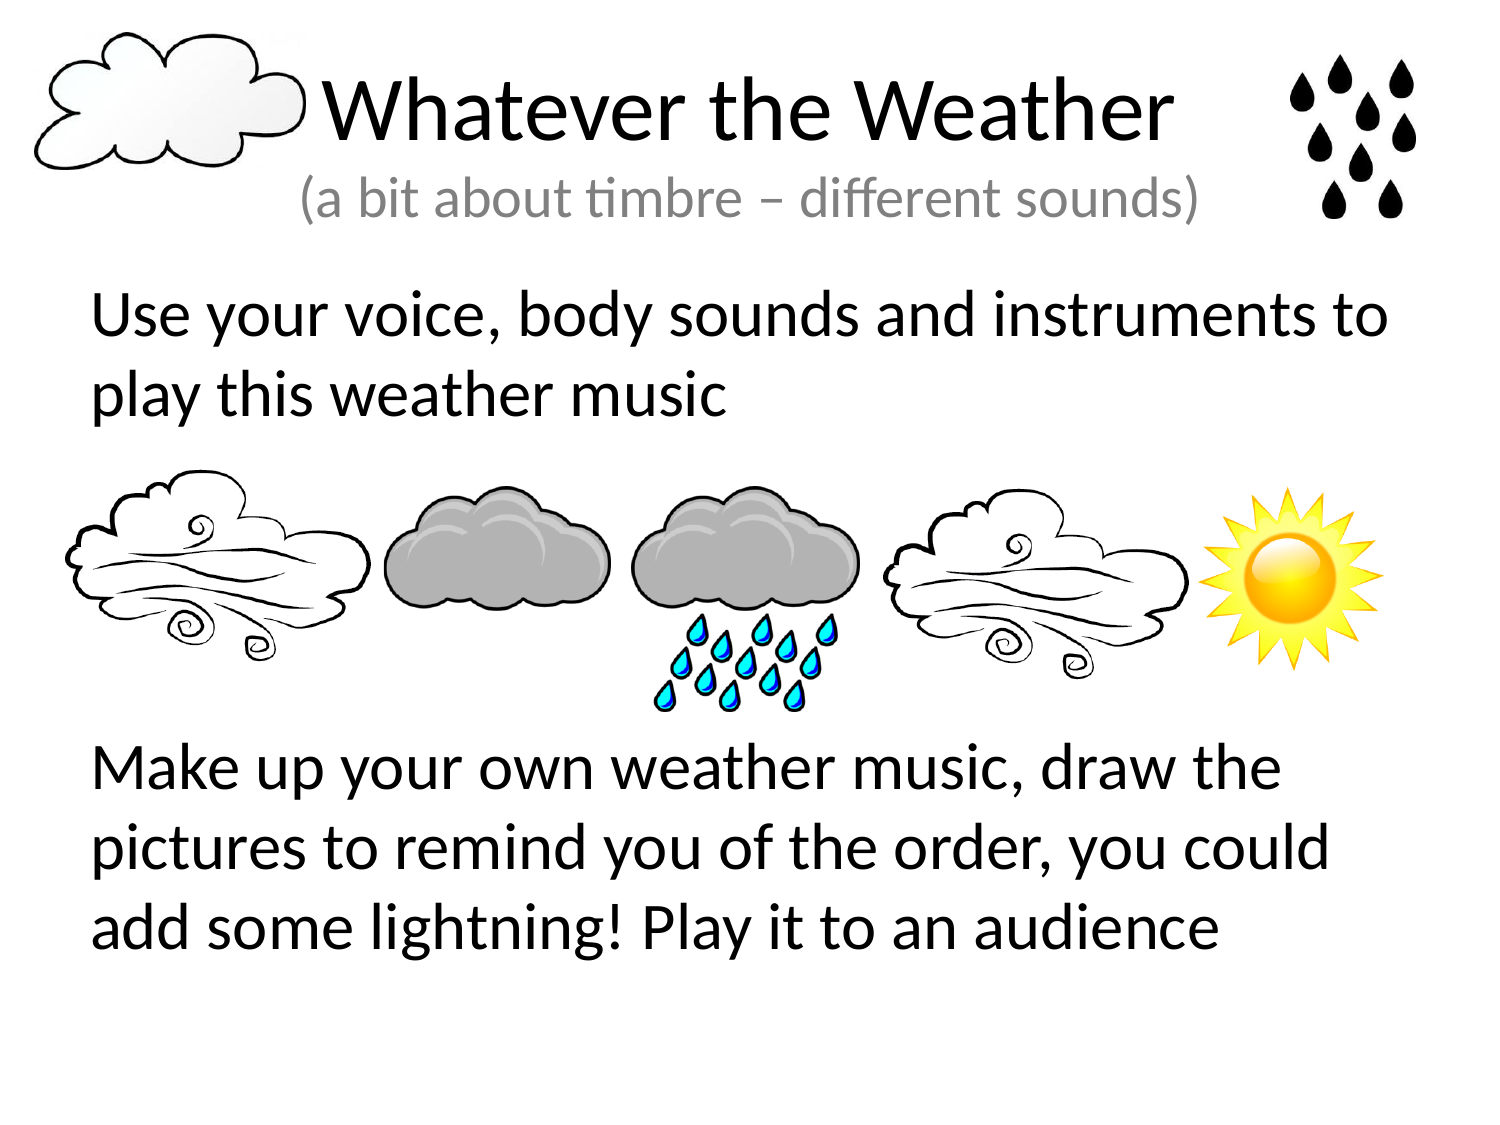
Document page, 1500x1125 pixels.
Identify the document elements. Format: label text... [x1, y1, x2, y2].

picture [879, 485, 1191, 682]
title Whatever the Weather (a bit about timbre – different sounds) [75, 45, 1425, 233]
picture [33, 32, 306, 171]
picture [383, 485, 612, 613]
picture [61, 467, 373, 664]
picture [1197, 485, 1384, 672]
picture [631, 485, 860, 712]
list Use your voice, body sounds and instruments to play this weather music Make up your own weather music, draw the pictures to remind you of the order, you could add some lightning! Play it to an audience [75, 262, 1425, 1005]
picture [1290, 54, 1416, 219]
